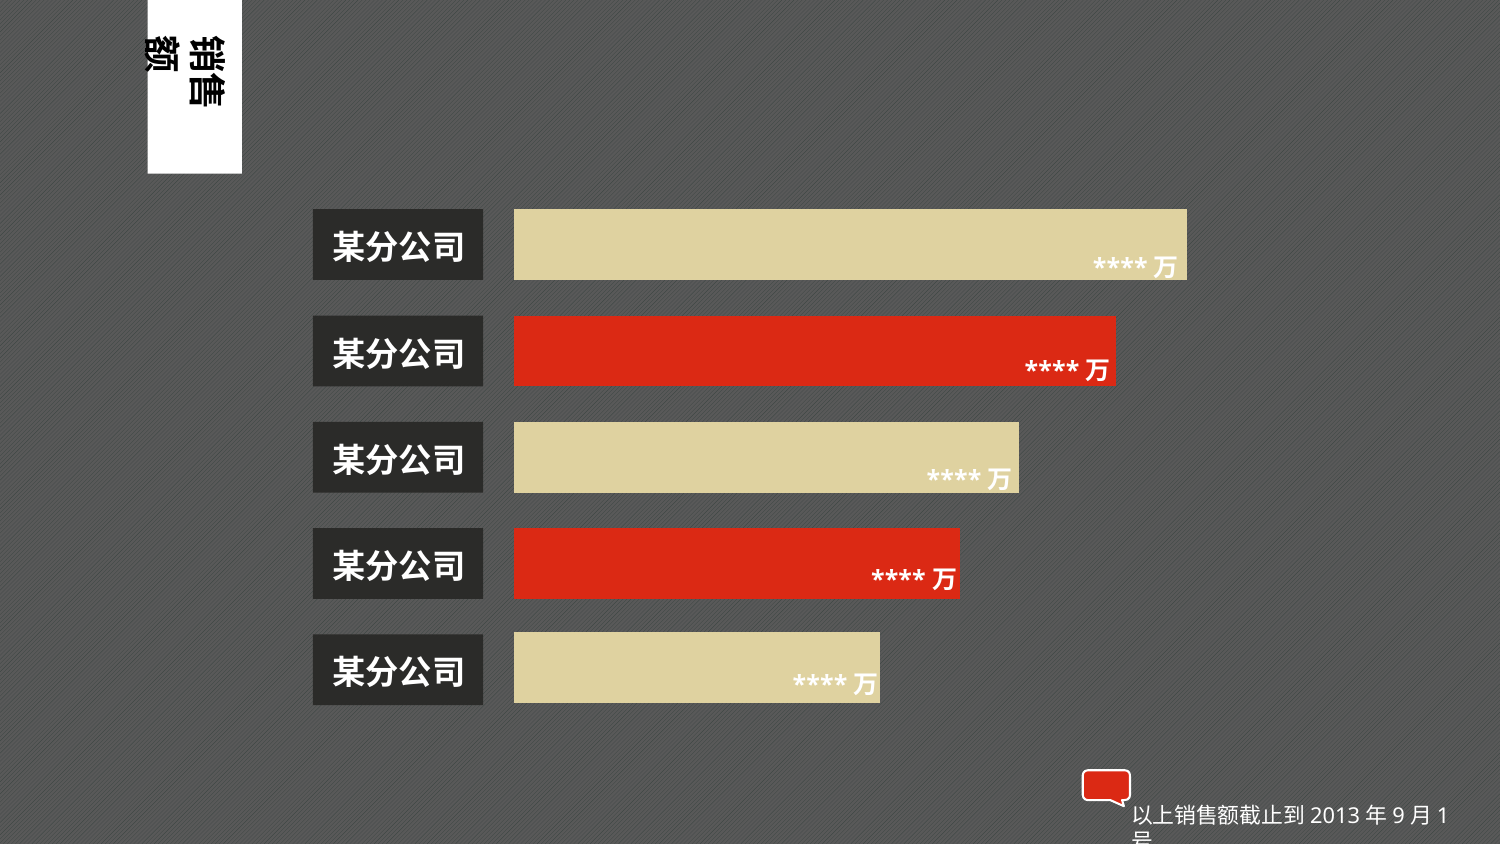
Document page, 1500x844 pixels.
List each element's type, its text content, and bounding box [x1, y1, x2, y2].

text_box ****万 [1009, 346, 1166, 392]
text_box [312, 315, 490, 387]
text_box [1080, 768, 1133, 809]
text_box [312, 527, 490, 600]
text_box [312, 208, 490, 281]
text_box 销售额 [162, 20, 238, 162]
text_box 以上销售额截止到2013年9月1号 [1116, 794, 1479, 844]
text_box [512, 630, 882, 705]
text_box ****万 [911, 456, 1068, 501]
text_box ****万 [856, 556, 1013, 602]
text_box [312, 634, 490, 706]
text_box ****万 [1078, 243, 1235, 289]
text_box [512, 526, 962, 601]
text_box [512, 207, 1189, 282]
text_box [512, 420, 1021, 495]
text_box ****万 [777, 661, 935, 706]
text_box [512, 313, 1118, 388]
text_box [145, 0, 244, 176]
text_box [312, 421, 490, 493]
